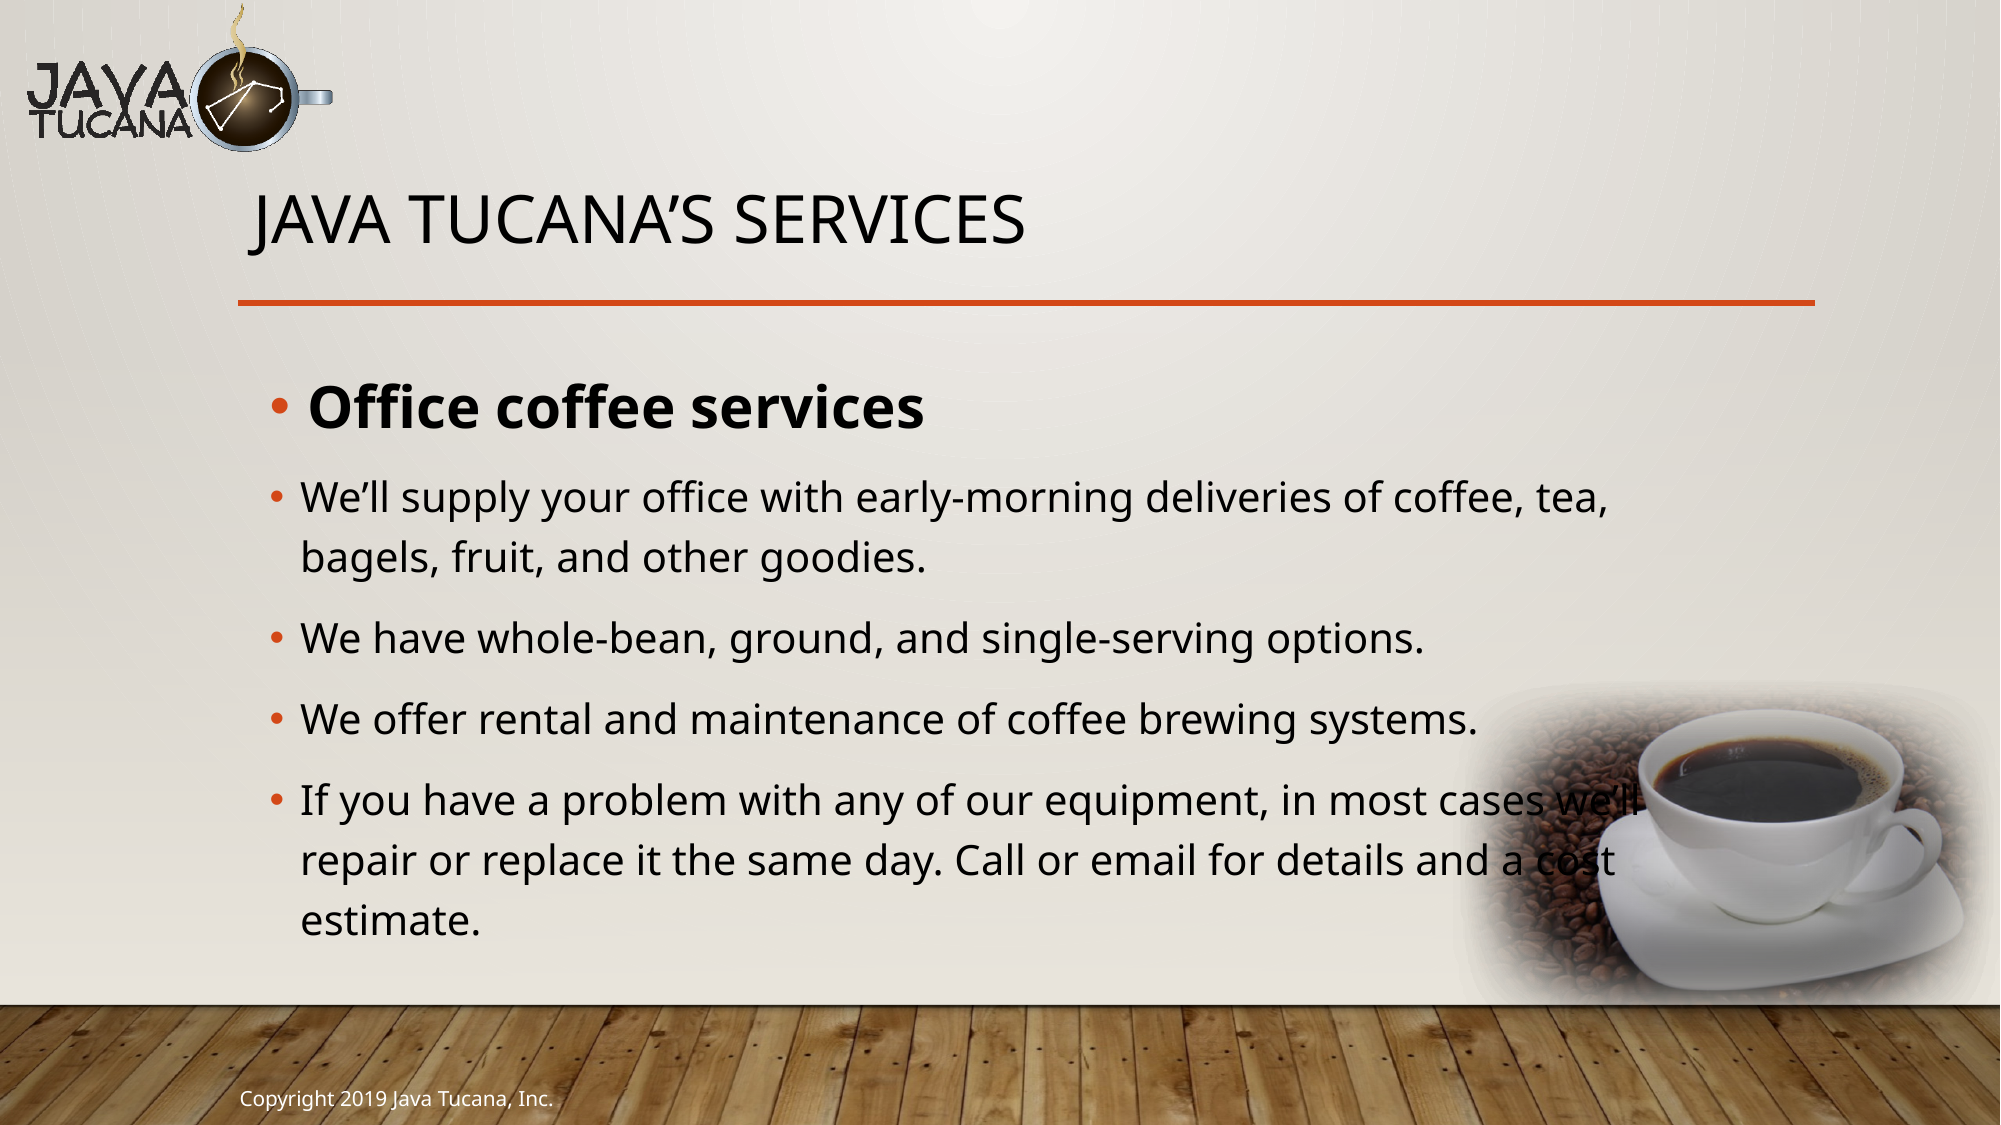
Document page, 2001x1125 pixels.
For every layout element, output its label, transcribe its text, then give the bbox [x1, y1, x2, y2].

title Java Tucana’s Services [238, 178, 1814, 305]
footer Copyright 2019 Java Tucana, Inc. [224, 1074, 1199, 1125]
picture [0, 1005, 2000, 1125]
picture [13, 0, 341, 159]
list Office coffee services We’ll supply your office with early-morning deliveries of coffee, tea, bagels, fruit, and other goodies. We have whole-bean, ground, and single-serving options. We offer rental and maintenance of coffee brewing systems. If you have a problem with any of our equipment, in most cases we’ll repair or replace it the same day. Call or email for details and a cost estimate. [254, 348, 1756, 1009]
picture [1756, 767, 1906, 953]
